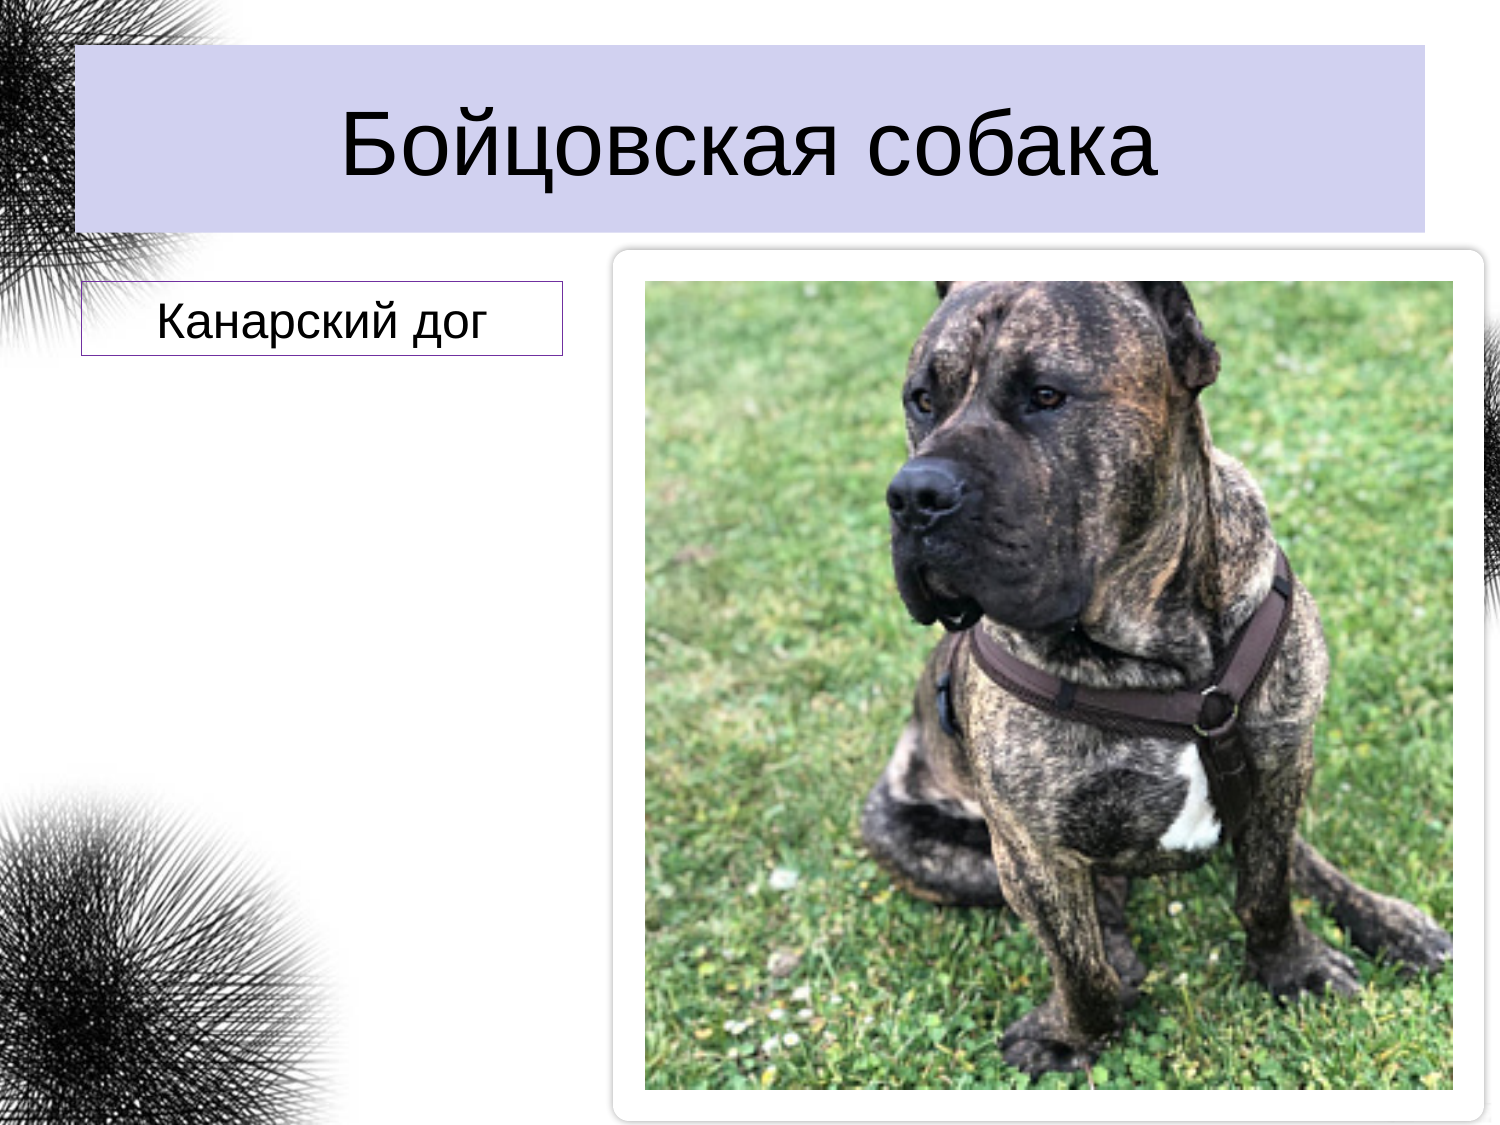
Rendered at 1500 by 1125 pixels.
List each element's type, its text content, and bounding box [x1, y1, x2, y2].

title Бойцовская собака [75, 45, 1425, 233]
picture [0, 0, 1500, 1125]
text_box Канарский дог [81, 281, 563, 356]
